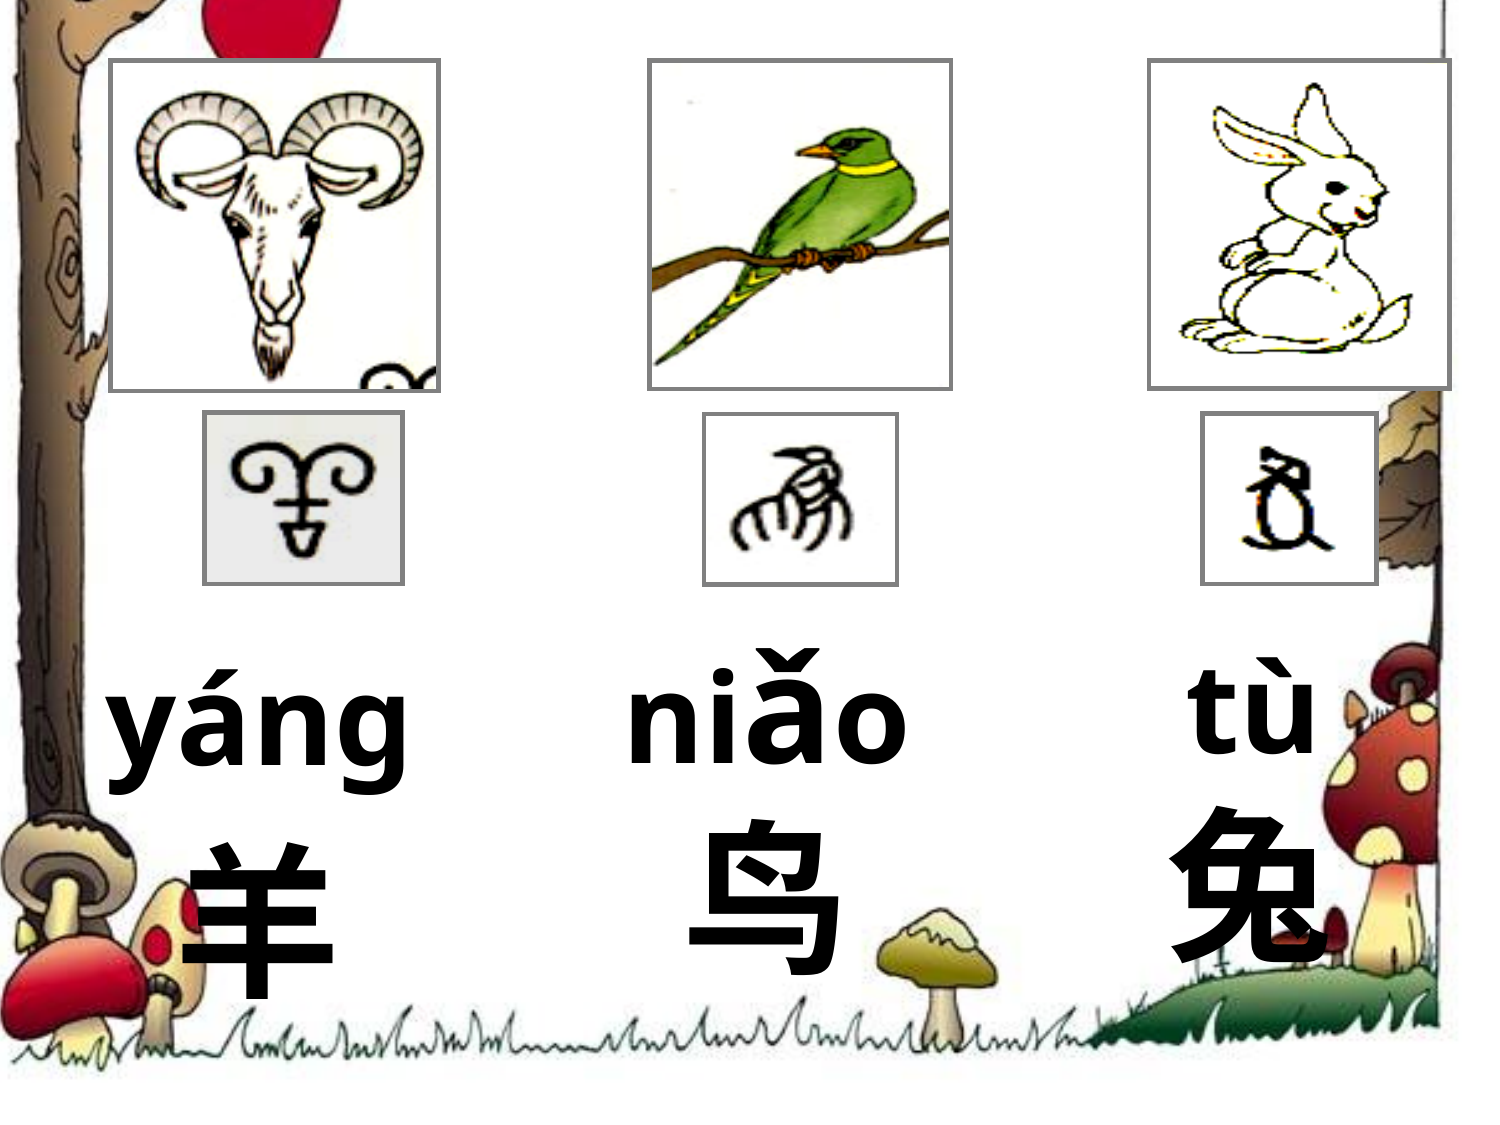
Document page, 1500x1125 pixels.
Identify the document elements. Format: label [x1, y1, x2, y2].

text_box [112, 62, 1448, 583]
picture [0, 0, 1500, 1125]
